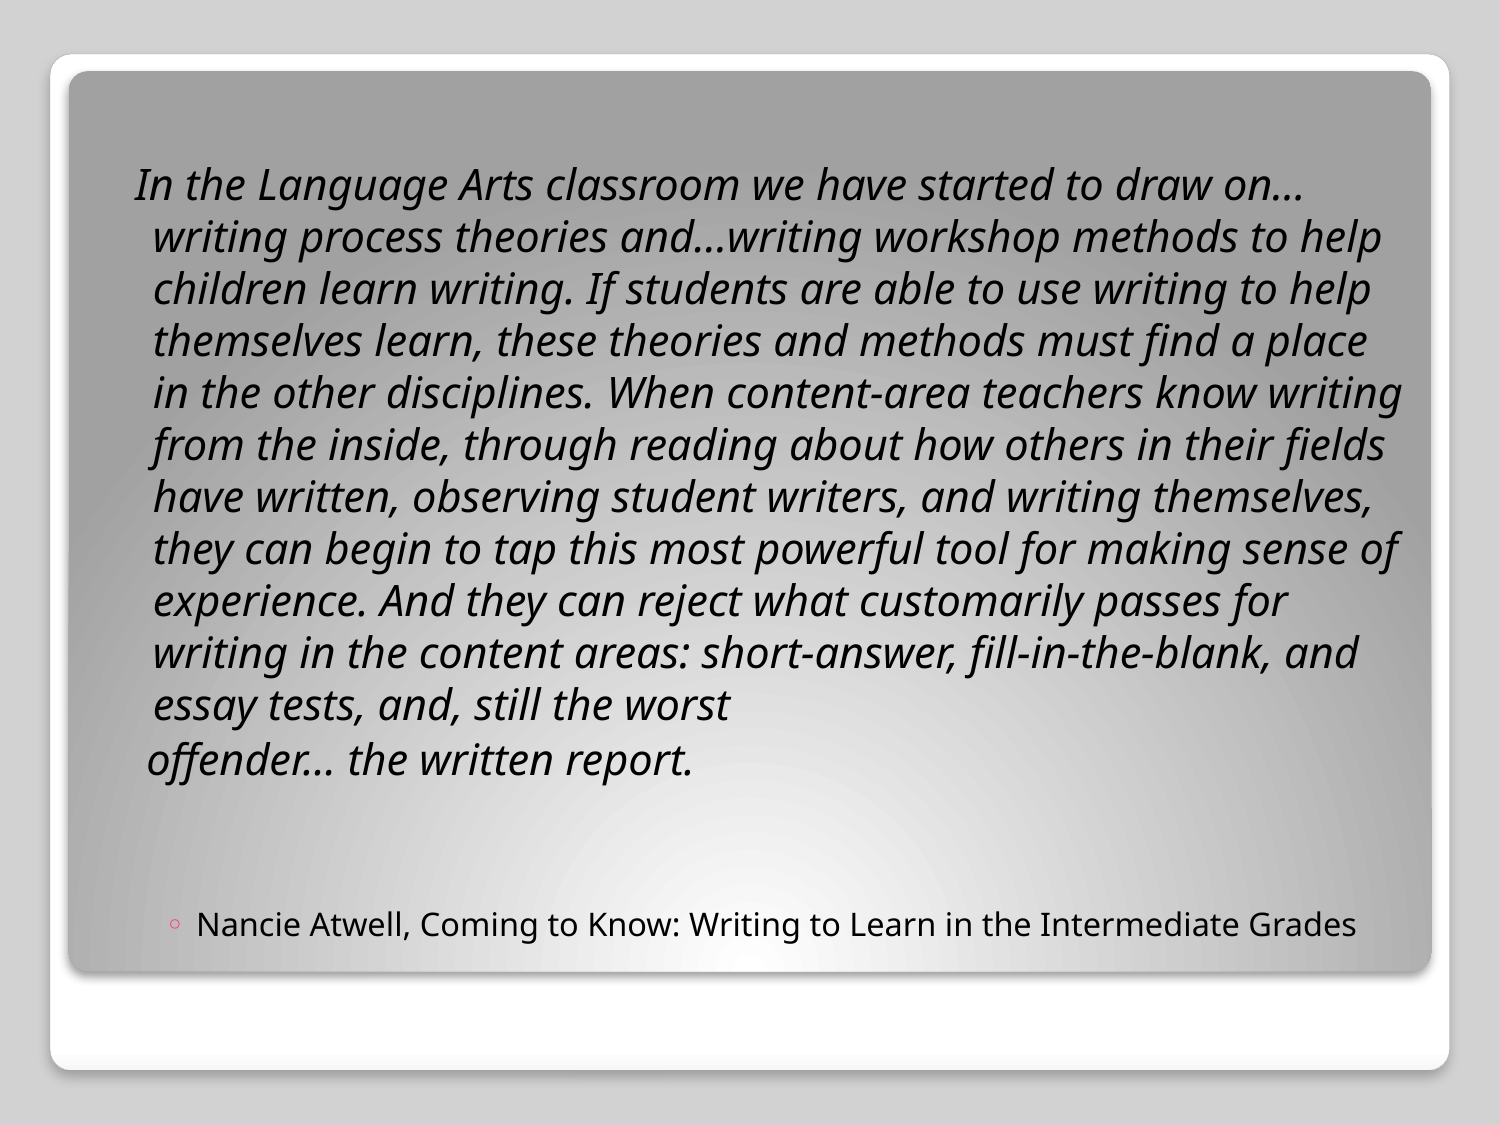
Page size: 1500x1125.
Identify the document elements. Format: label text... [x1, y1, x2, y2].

list In the Language Arts classroom we have started to draw on… writing process theories and…writing workshop methods to help children learn writing. If students are able to use writing to help themselves learn, these theories and methods must find a place in the other disciplines. When content-area teachers know writing from the inside, through reading about how others in their fields have written, observing student writers, and writing themselves, they can begin to tap this most powerful tool for making sense of experience. And they can reject what customarily passes for writing in the content areas: short-answer, fill-in-the-blank, and essay tests, and, still the worst offender… the written report. Nancie Atwell, Coming to Know: Writing to Learn in the Intermediate Grades [82, 86, 1425, 975]
